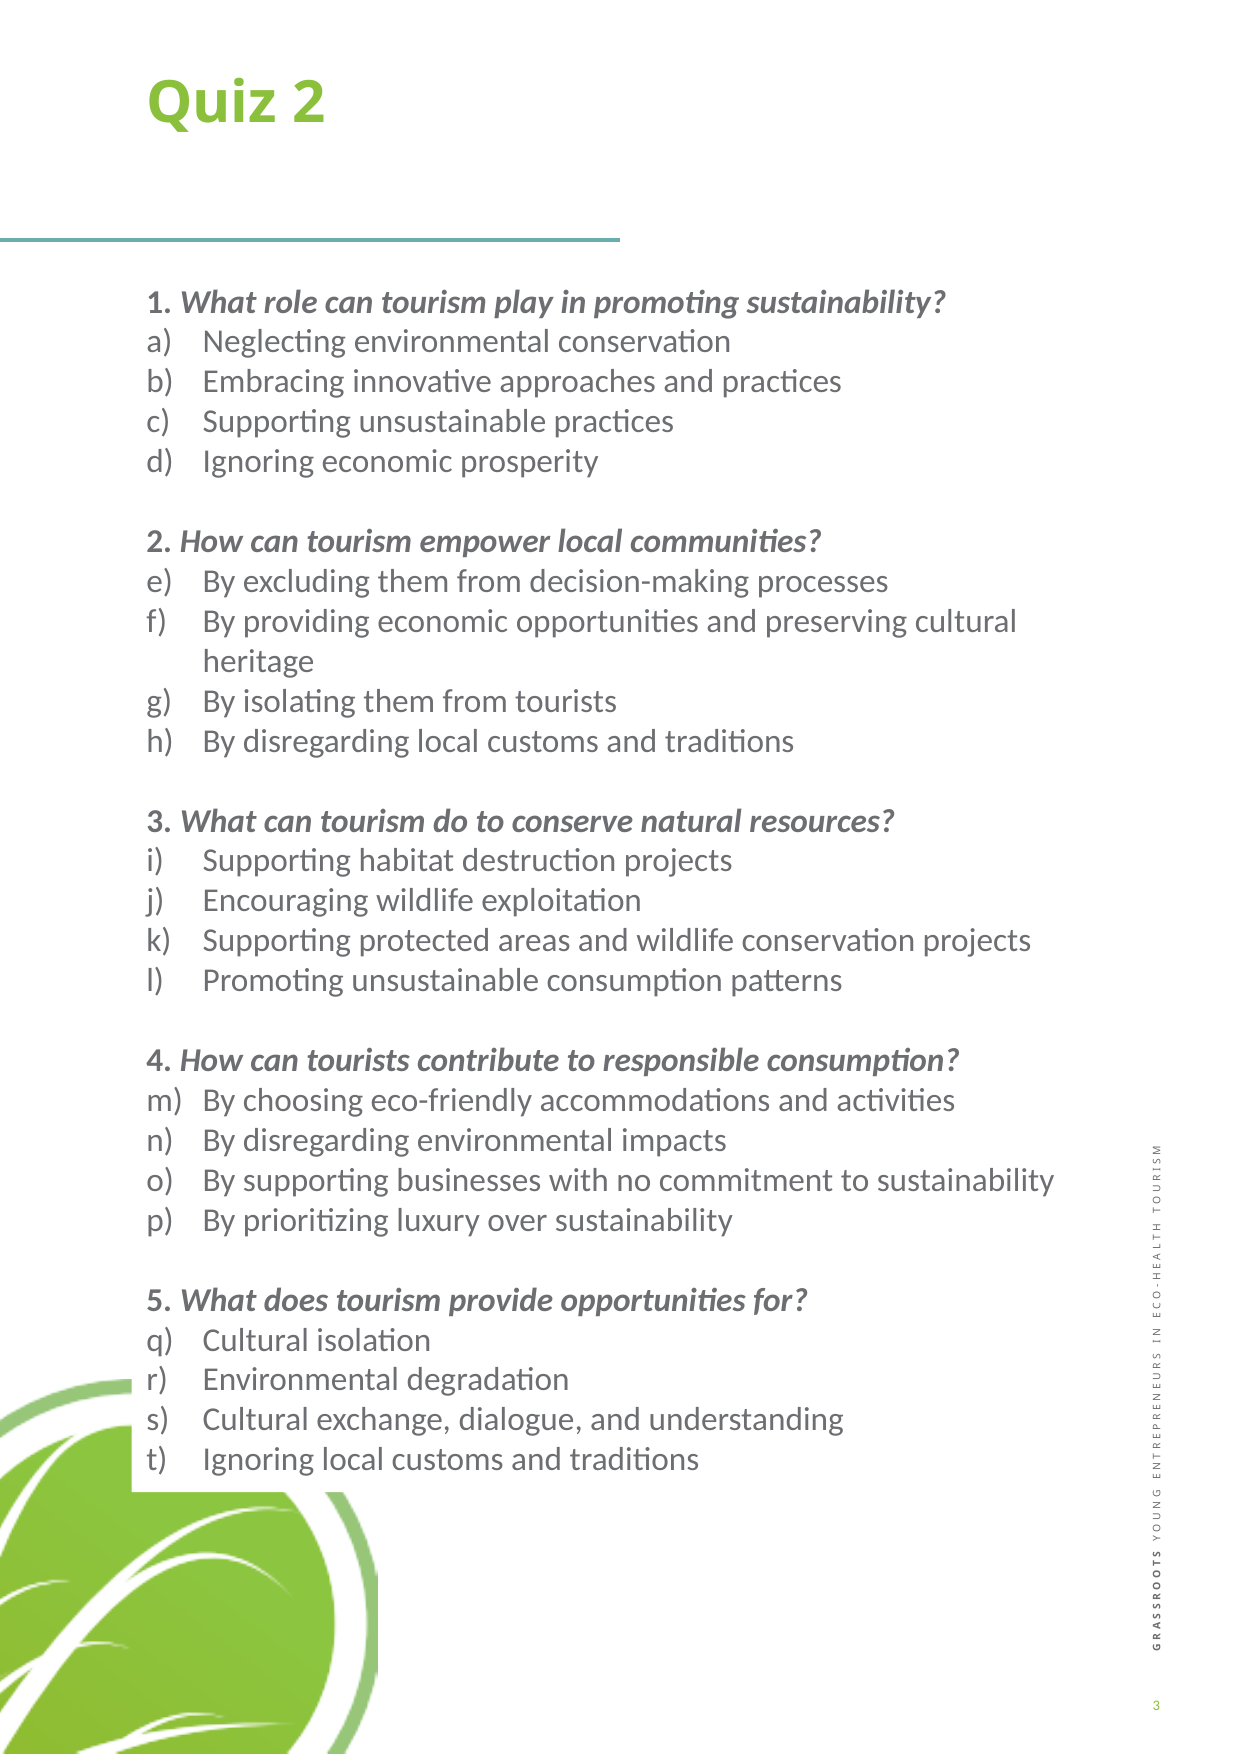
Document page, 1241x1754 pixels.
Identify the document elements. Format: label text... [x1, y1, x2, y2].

list Quiz 2 [131, 56, 1109, 235]
list 1. What role can tourism play in promoting sustainability? Neglecting environmental conservation Embracing innovative approaches and practices Supporting unsustainable practices Ignoring economic prosperity 2. How can tourism empower local communities? By excluding them from decision-making processes By providing economic opportunities and preserving cultural heritage By isolating them from tourists By disregarding local customs and traditions 3. What can tourism do to conserve natural resources? Supporting habitat destruction projects Encouraging wildlife exploitation Supporting protected areas and wildlife conservation projects Promoting unsustainable consumption patterns 4. How can tourists contribute to responsible consumption? By choosing eco-friendly accommodations and activities By disregarding environmental impacts By supporting businesses with no commitment to sustainability By prioritizing luxury over sustainability 5. What does tourism provide opportunities for? Cultural isolation Environmental degradation Cultural exchange, dialogue, and understanding Ignoring local customs and traditions [131, 272, 1109, 1493]
slide_number 3 [1125, 1666, 1187, 1743]
